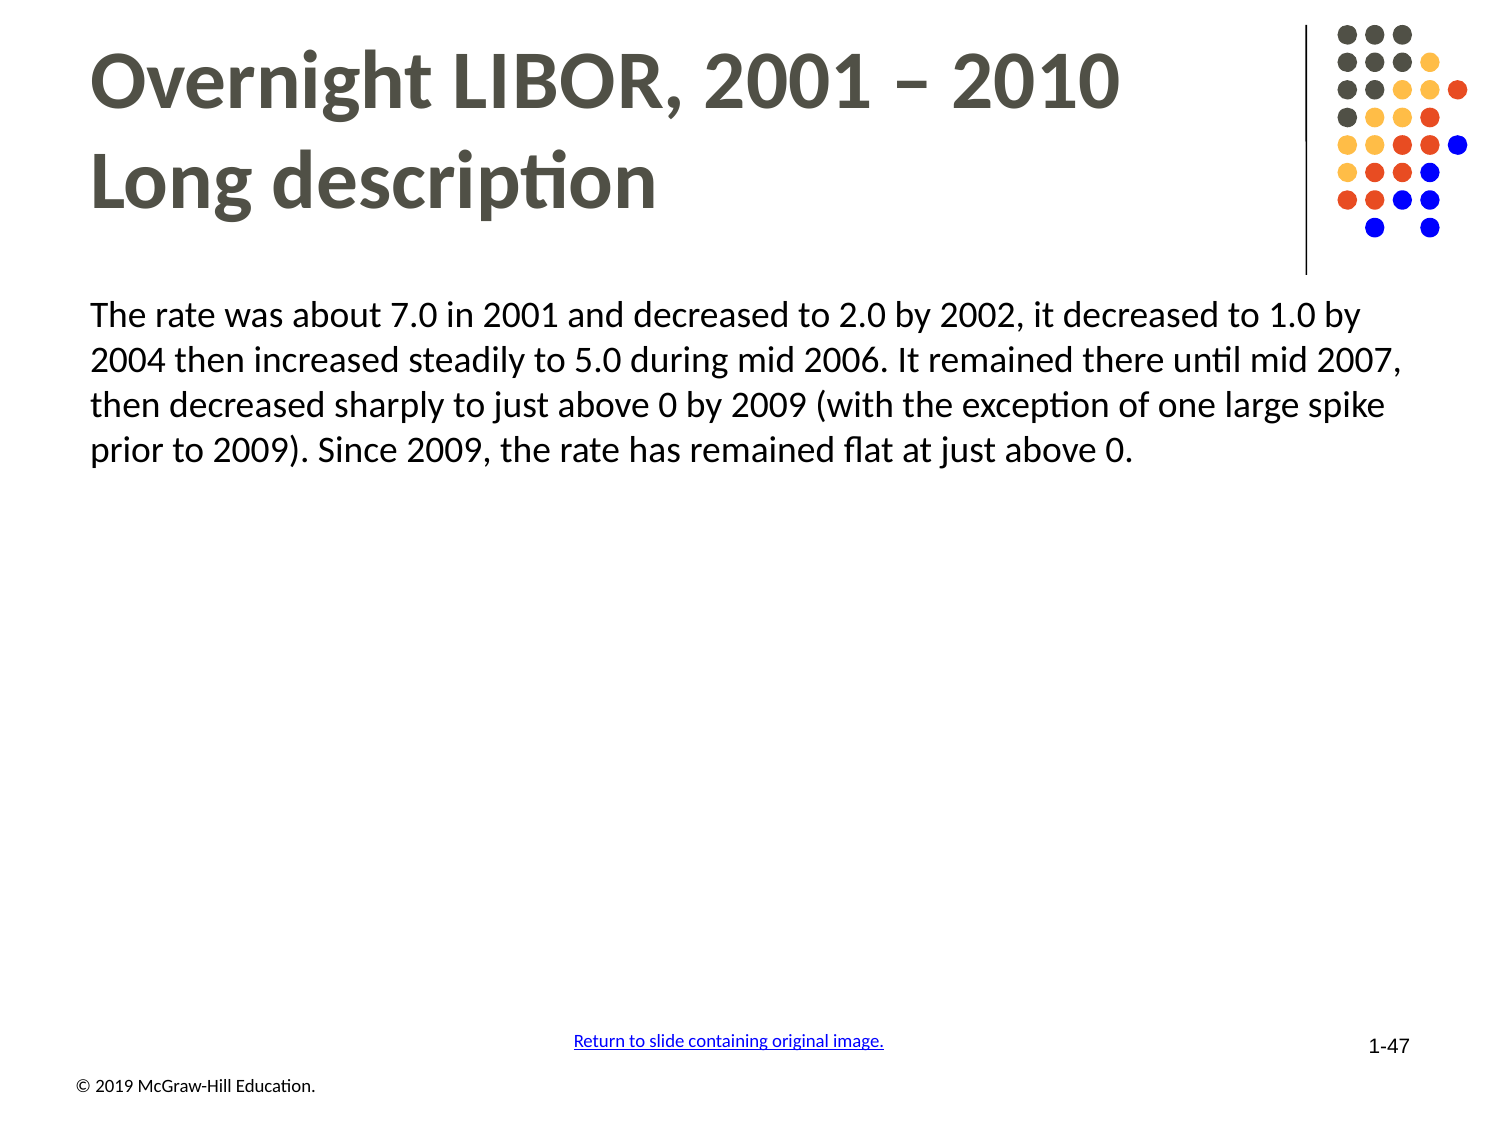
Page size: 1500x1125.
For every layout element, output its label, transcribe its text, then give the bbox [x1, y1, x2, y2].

list The rate was about 7.0 in 2001 and decreased to 2.0 by 2002, it decreased to 1.0 by 2004 then increased steadily to 5.0 during mid 2006. It remained there until mid 2007, then decreased sharply to just above 0 by 2009 (with the exception of one large spike prior to 2009). Since 2009, the rate has remained flat at just above 0. [75, 282, 1425, 572]
slide_number 1-47 [1074, 1025, 1425, 1100]
list Return to slide containing original image. [526, 1021, 932, 1075]
title Overnight L I B O R, 2001 – 2010 Long description [75, 20, 1313, 233]
